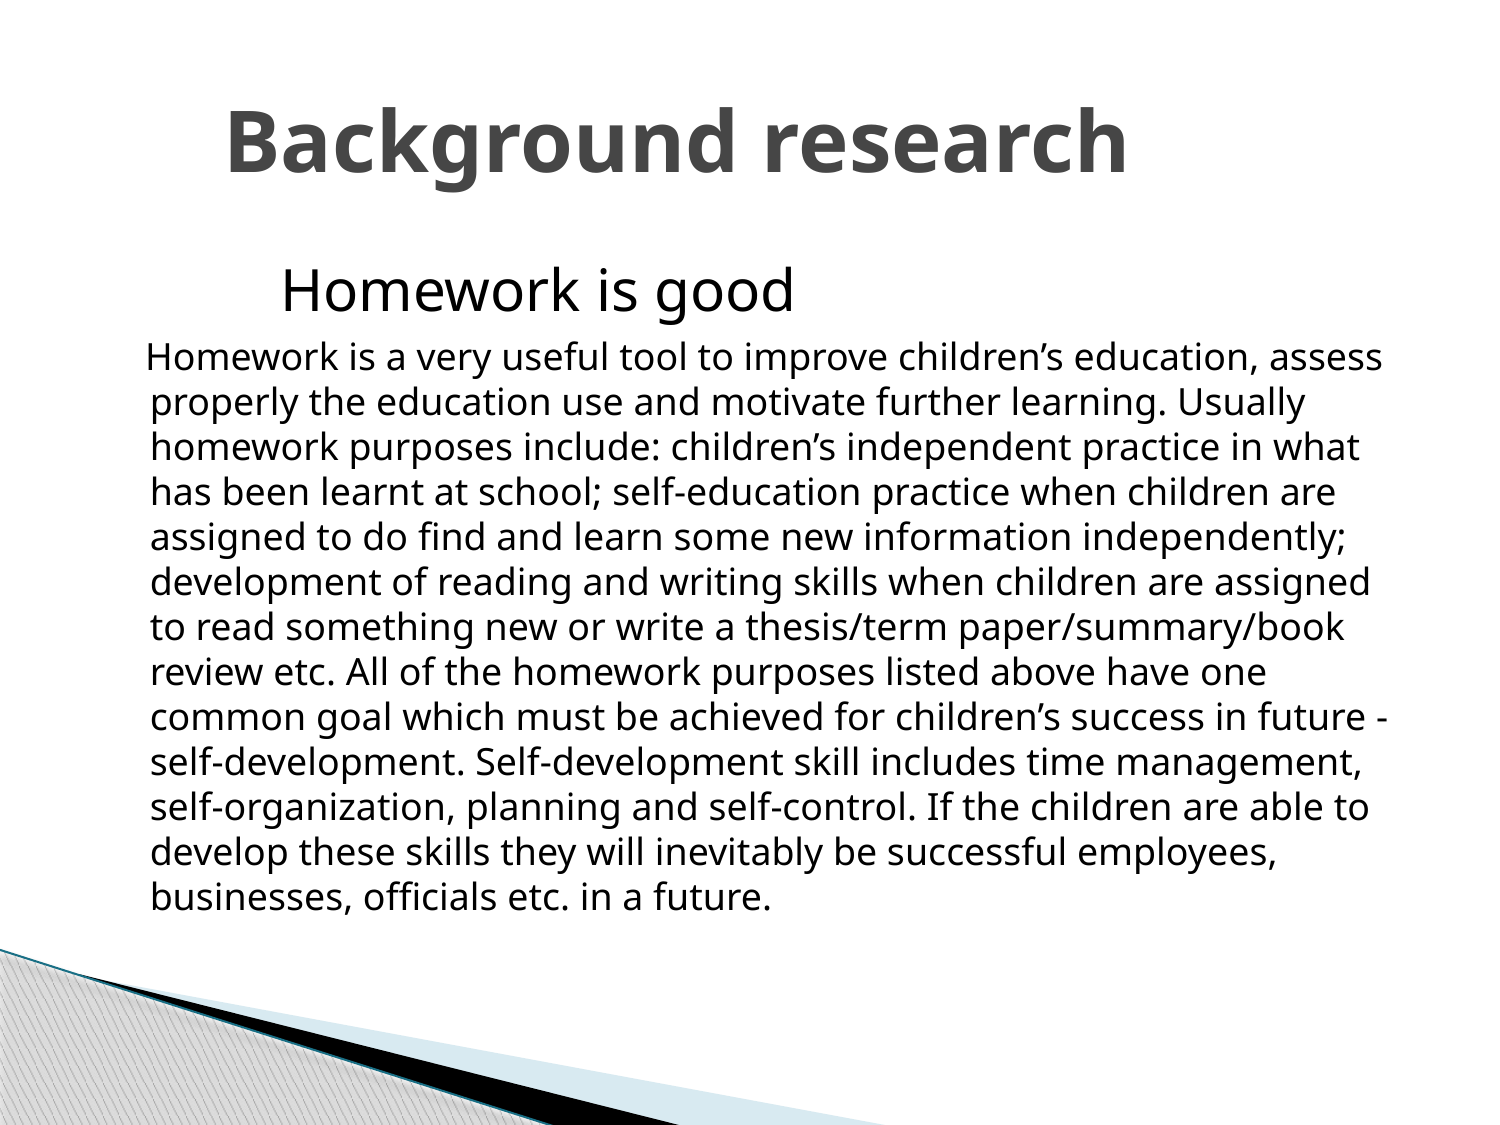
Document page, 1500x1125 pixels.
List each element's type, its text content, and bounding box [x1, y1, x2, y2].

title Background research [75, 45, 1425, 233]
list Homework is good Homework is a very useful tool to improve children’s education, assess properly the education use and motivate further learning. Usually homework purposes include: children’s independent practice in what has been learnt at school; self-education practice when children are assigned to do find and learn some new information independently; development of reading and writing skills when children are assigned to read something new or write a thesis/term paper/summary/book review etc. All of the homework purposes listed above have one common goal which must be achieved for children’s success in future - self-development. Self-development skill includes time management, self-organization, planning and self-control. If the children are able to develop these skills they will inevitably be successful employees, businesses, officials etc. in a future. [75, 237, 1425, 980]
